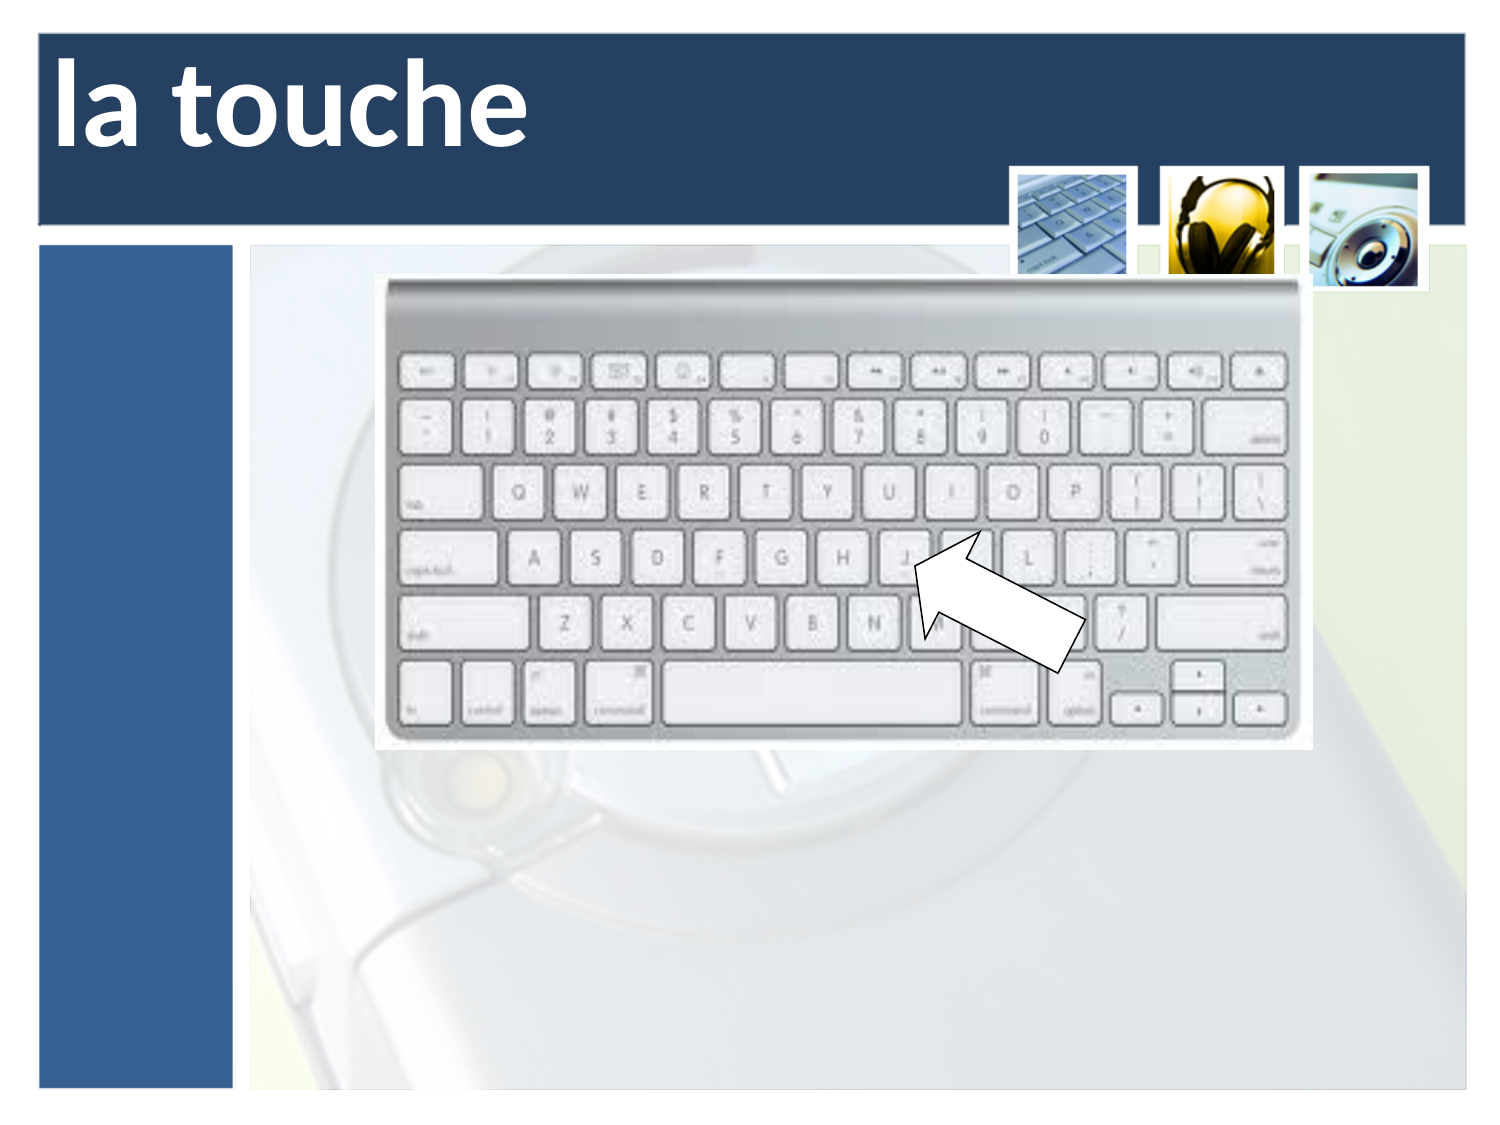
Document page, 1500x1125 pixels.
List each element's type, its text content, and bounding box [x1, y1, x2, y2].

picture [0, 0, 1500, 1125]
text_box la touche [36, 14, 1224, 179]
